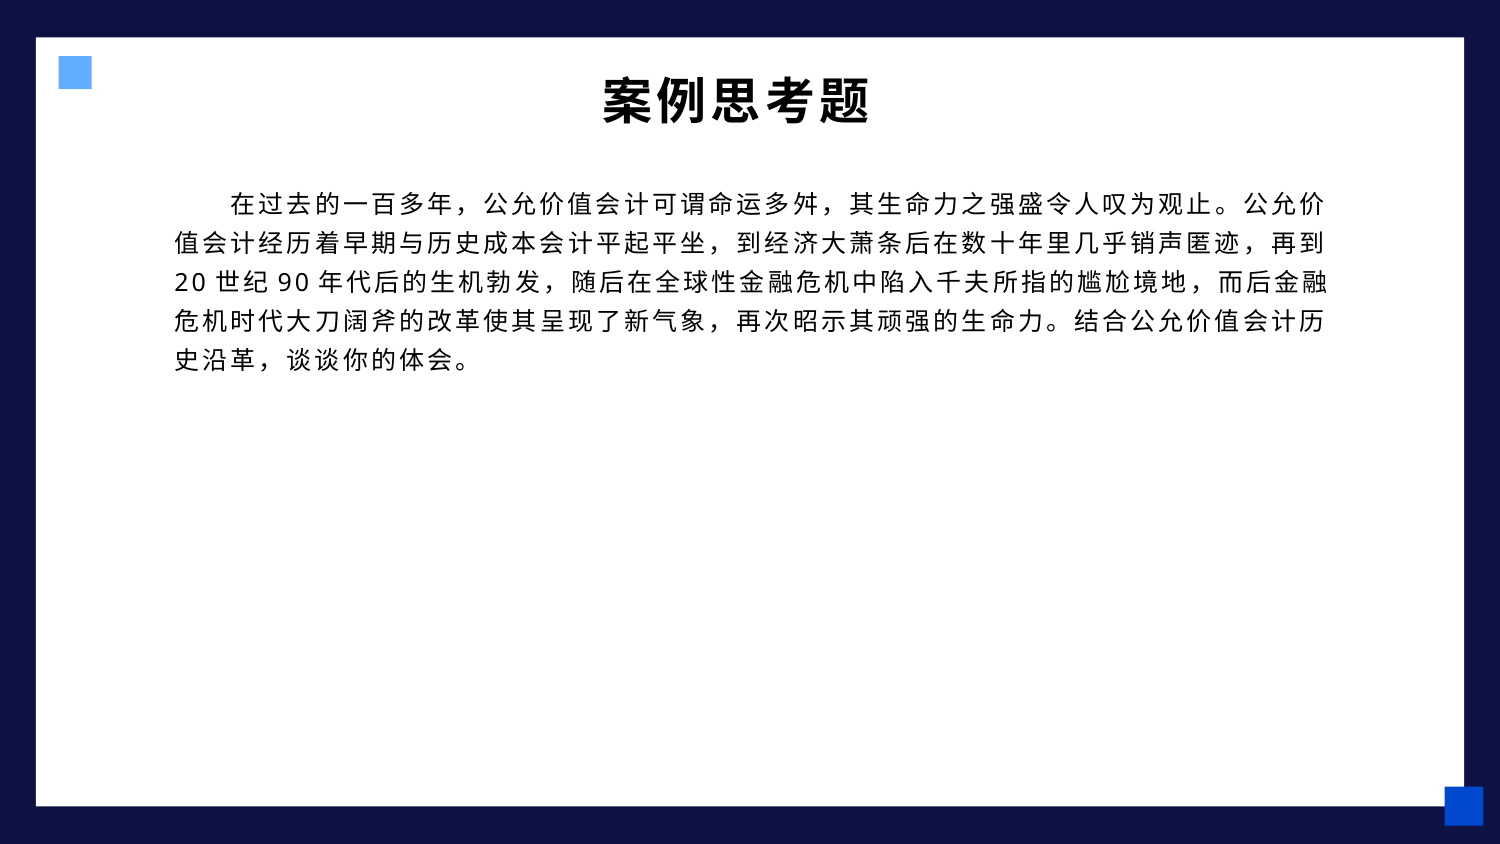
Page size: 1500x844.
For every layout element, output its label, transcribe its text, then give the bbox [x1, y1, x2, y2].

list 在过去的一百多年，公允价值会计可谓命运多舛，其生命力之强盛令人叹为观止。公允价值会计经历着早期与历史成本会计平起平坐，到经济大萧条后在数十年里几乎销声匿迹，再到20世纪90年代后的生机勃发，随后在全球性金融危机中陷入千夫所指的尴尬境地，而后金融危机时代大刀阔斧的改革使其呈现了新气象，再次昭示其顽强的生命力。结合公允价值会计历史沿革，谈谈你的体会。 [157, 179, 1365, 694]
title 案例思考题 [141, 48, 1327, 138]
